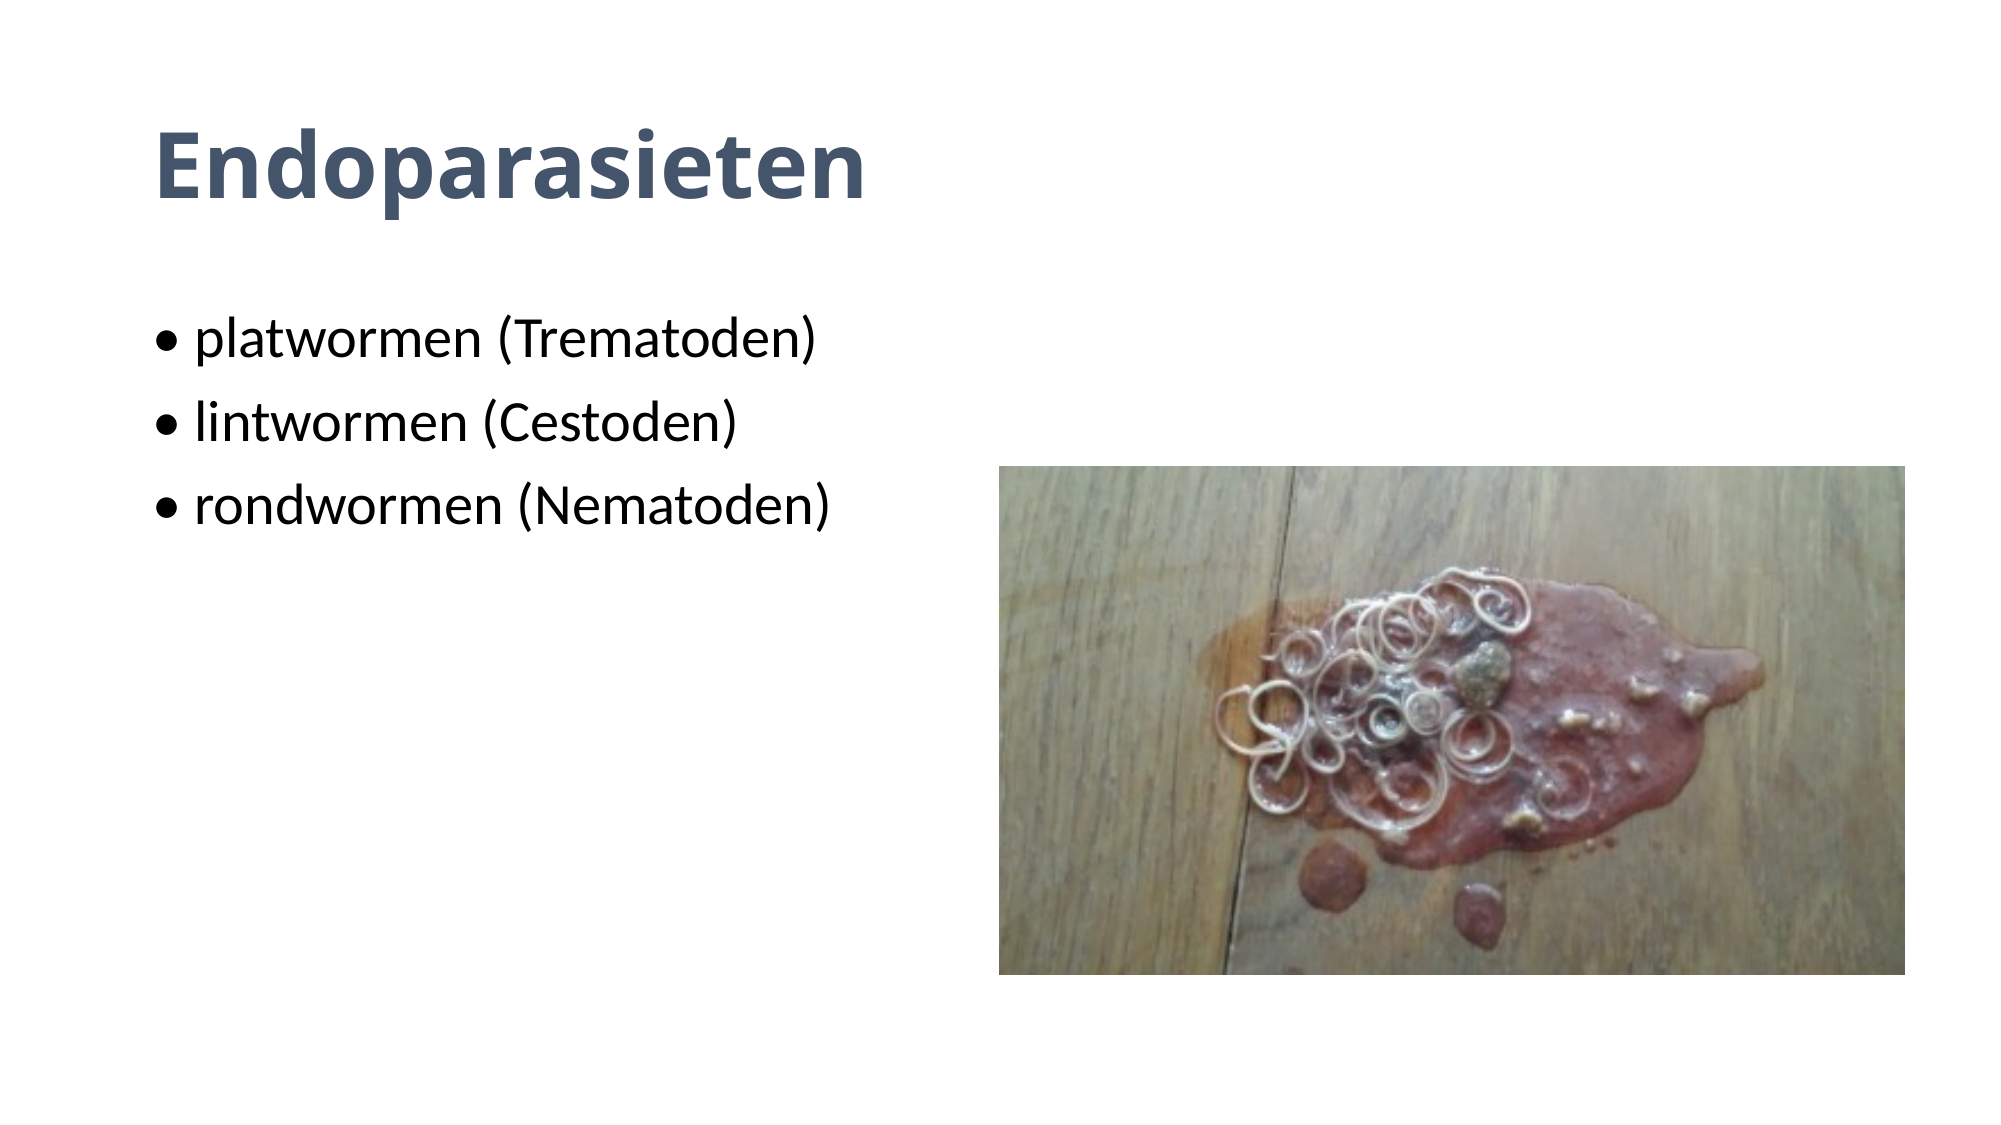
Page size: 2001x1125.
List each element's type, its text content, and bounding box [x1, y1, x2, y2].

title Endoparasieten [137, 59, 1863, 278]
list • platwormen (Trematoden) • lintwormen (Cestoden) • rondwormen (Nematoden) [137, 299, 1863, 1014]
picture [999, 466, 1905, 975]
